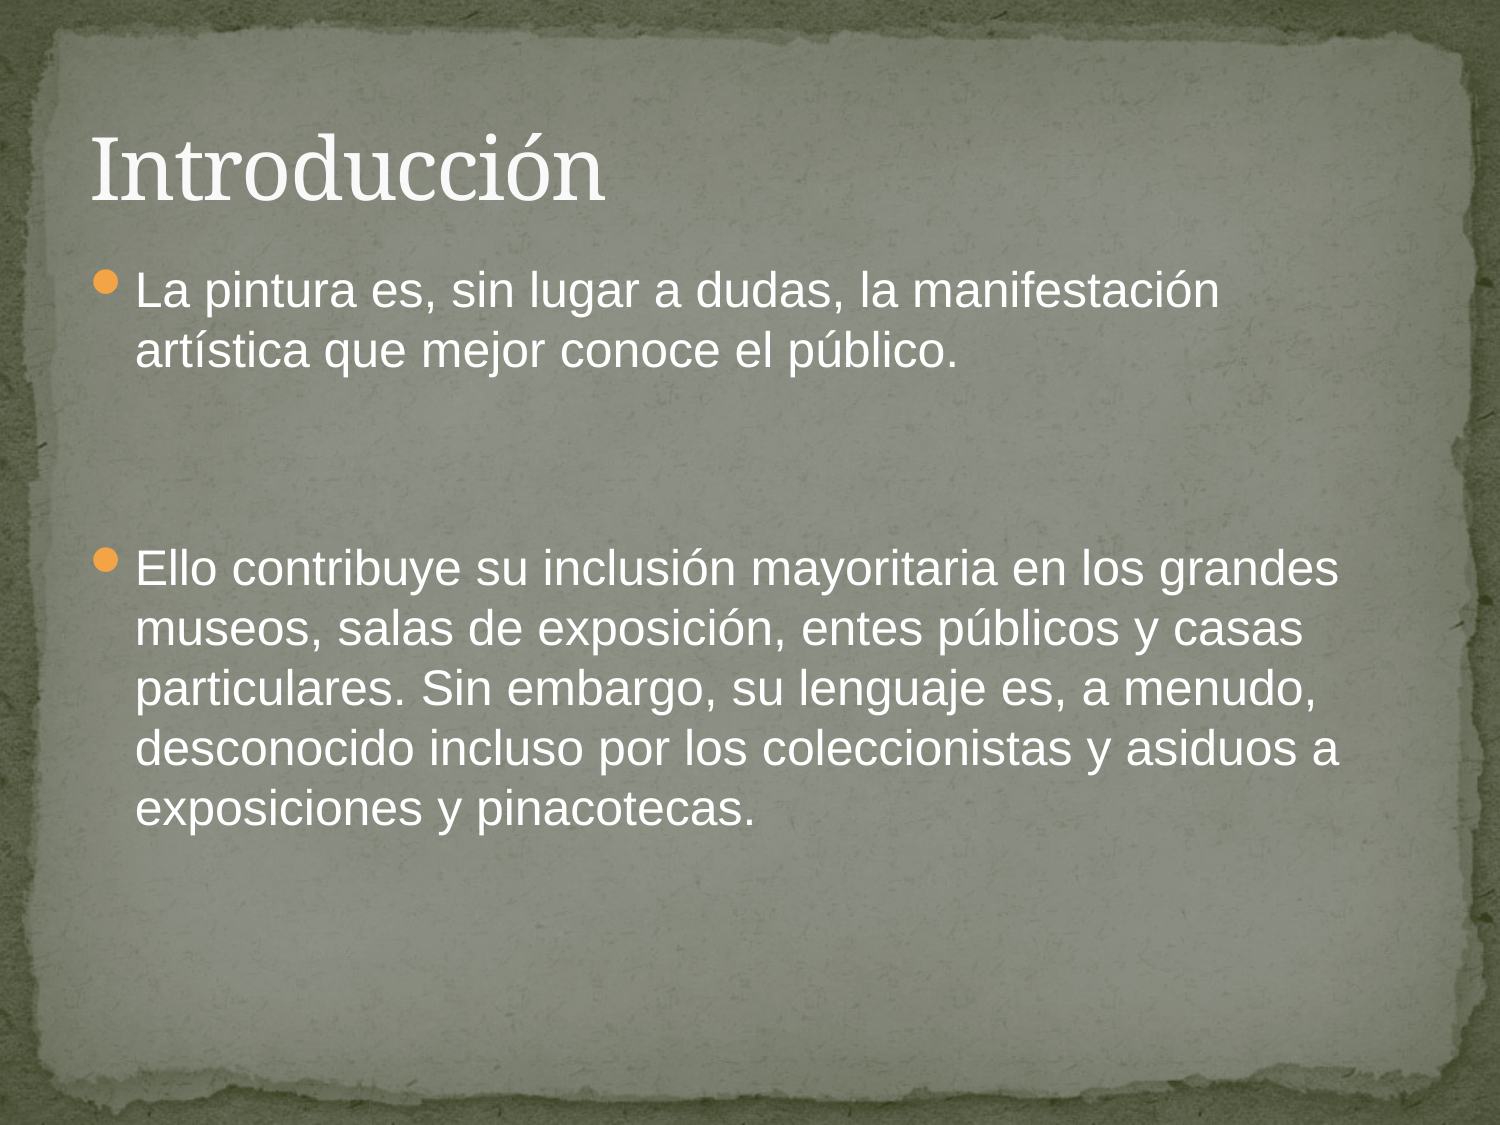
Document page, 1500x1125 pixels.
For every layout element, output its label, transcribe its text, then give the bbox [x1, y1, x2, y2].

list La pintura es, sin lugar a dudas, la manifestación artística que mejor conoce el público. Ello contribuye su inclusión mayoritaria en los grandes museos, salas de exposición, entes públicos y casas particulares. Sin embargo, su lenguaje es, a menudo, desconocido incluso por los coleccionistas y asiduos a exposiciones y pinacotecas. [75, 249, 1425, 1000]
title Introducción [74, 24, 1425, 225]
